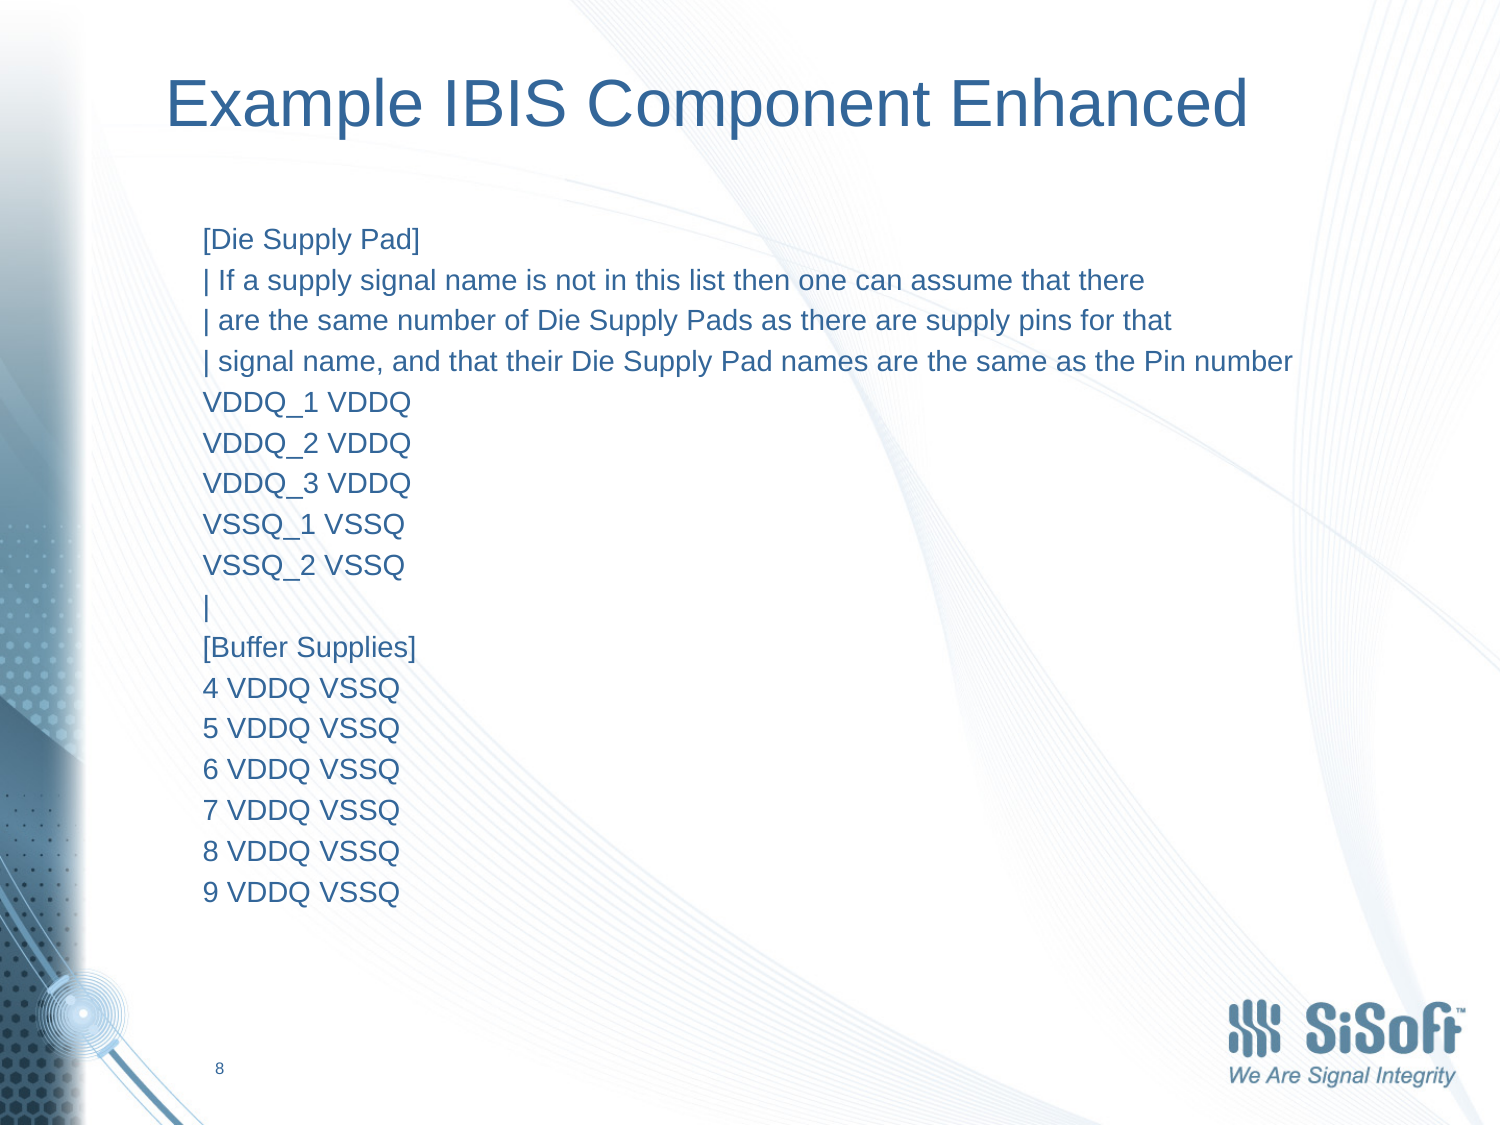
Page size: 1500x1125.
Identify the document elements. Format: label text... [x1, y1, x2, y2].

footer 8 [200, 1050, 975, 1104]
title Example IBIS Component Enhanced [150, 24, 1300, 175]
picture [0, 0, 1500, 1125]
list [Die Supply Pad] | If a supply signal name is not in this list then one can assume that there | are the same number of Die Supply Pads as there are supply pins for that | signal name, and that their Die Supply Pad names are the same as the Pin number VDDQ_1 VDDQ VDDQ_2 VDDQ VDDQ_3 VDDQ VSSQ_1 VSSQ VSSQ_2 VSSQ | [Buffer Supplies] 4 VDDQ VSSQ 5 VDDQ VSSQ 6 VDDQ VSSQ 7 VDDQ VSSQ 8 VDDQ VSSQ 9 VDDQ VSSQ [187, 212, 1363, 963]
